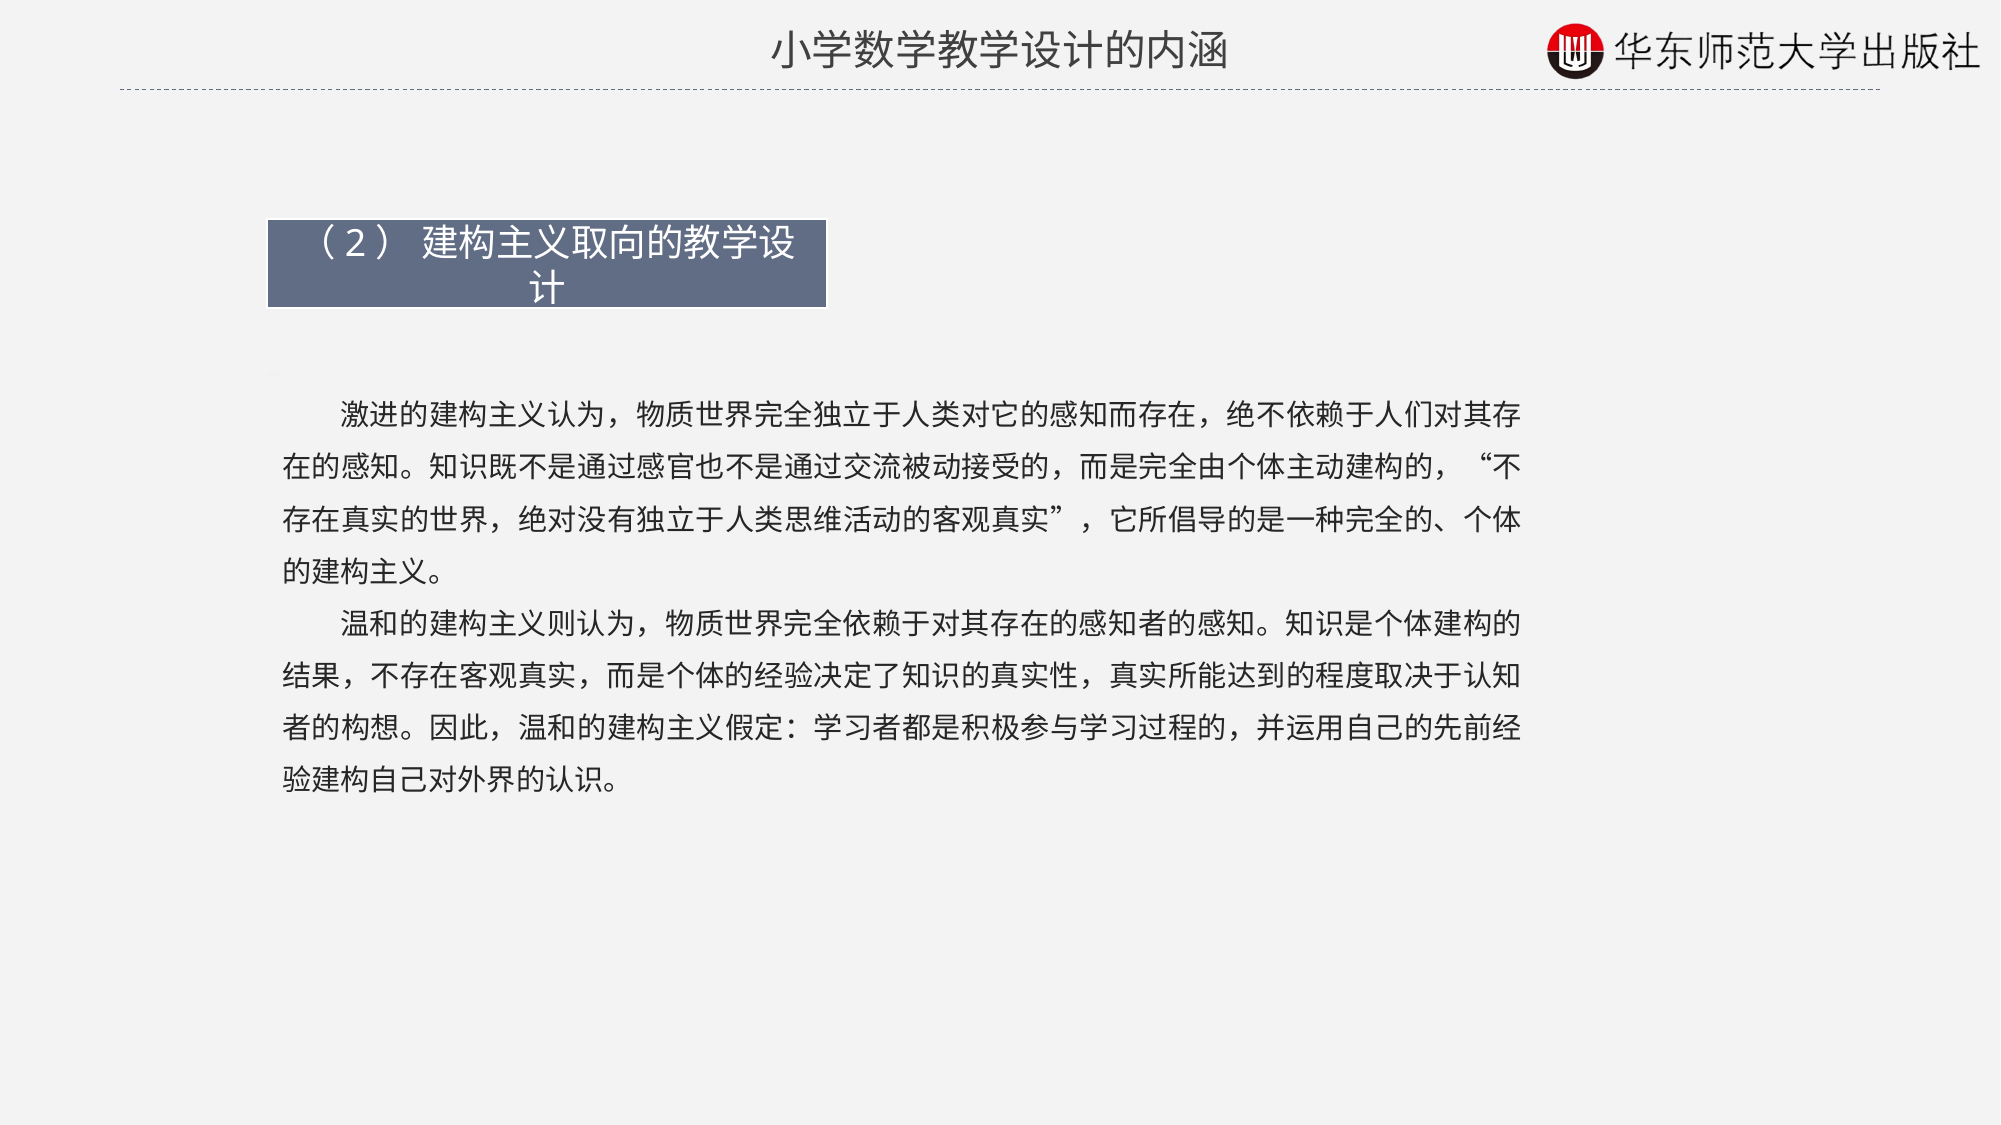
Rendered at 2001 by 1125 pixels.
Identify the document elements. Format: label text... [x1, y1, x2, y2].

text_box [1536, 13, 1989, 83]
text_box 激进的建构主义认为，物质世界完全独立于人类对它的感知而存在，绝不依赖于人们对其存在的感知。知识既不是通过感官也不是通过交流被动接受的，而是完全由个体主动建构的，“不存在真实的世界，绝对没有独立于人类思维活动的客观真实”，它所倡导的是一种完全的、个体的建构主义。 温和的建构主义则认为，物质世界完全依赖于对其存在的感知者的感知。知识是个体建构的结果，不存在客观真实，而是个体的经验决定了知识的真实性，真实所能达到的程度取决于认知者的构想。因此，温和的建构主义假定：学习者都是积极参与学习过程的，并运用自己的先前经验建构自己对外界的认识。 [267, 372, 1537, 804]
text_box 小学数学教学设计的内涵 [680, 23, 1320, 74]
text_box （2） 建构主义取向的教学设计 [266, 218, 828, 309]
